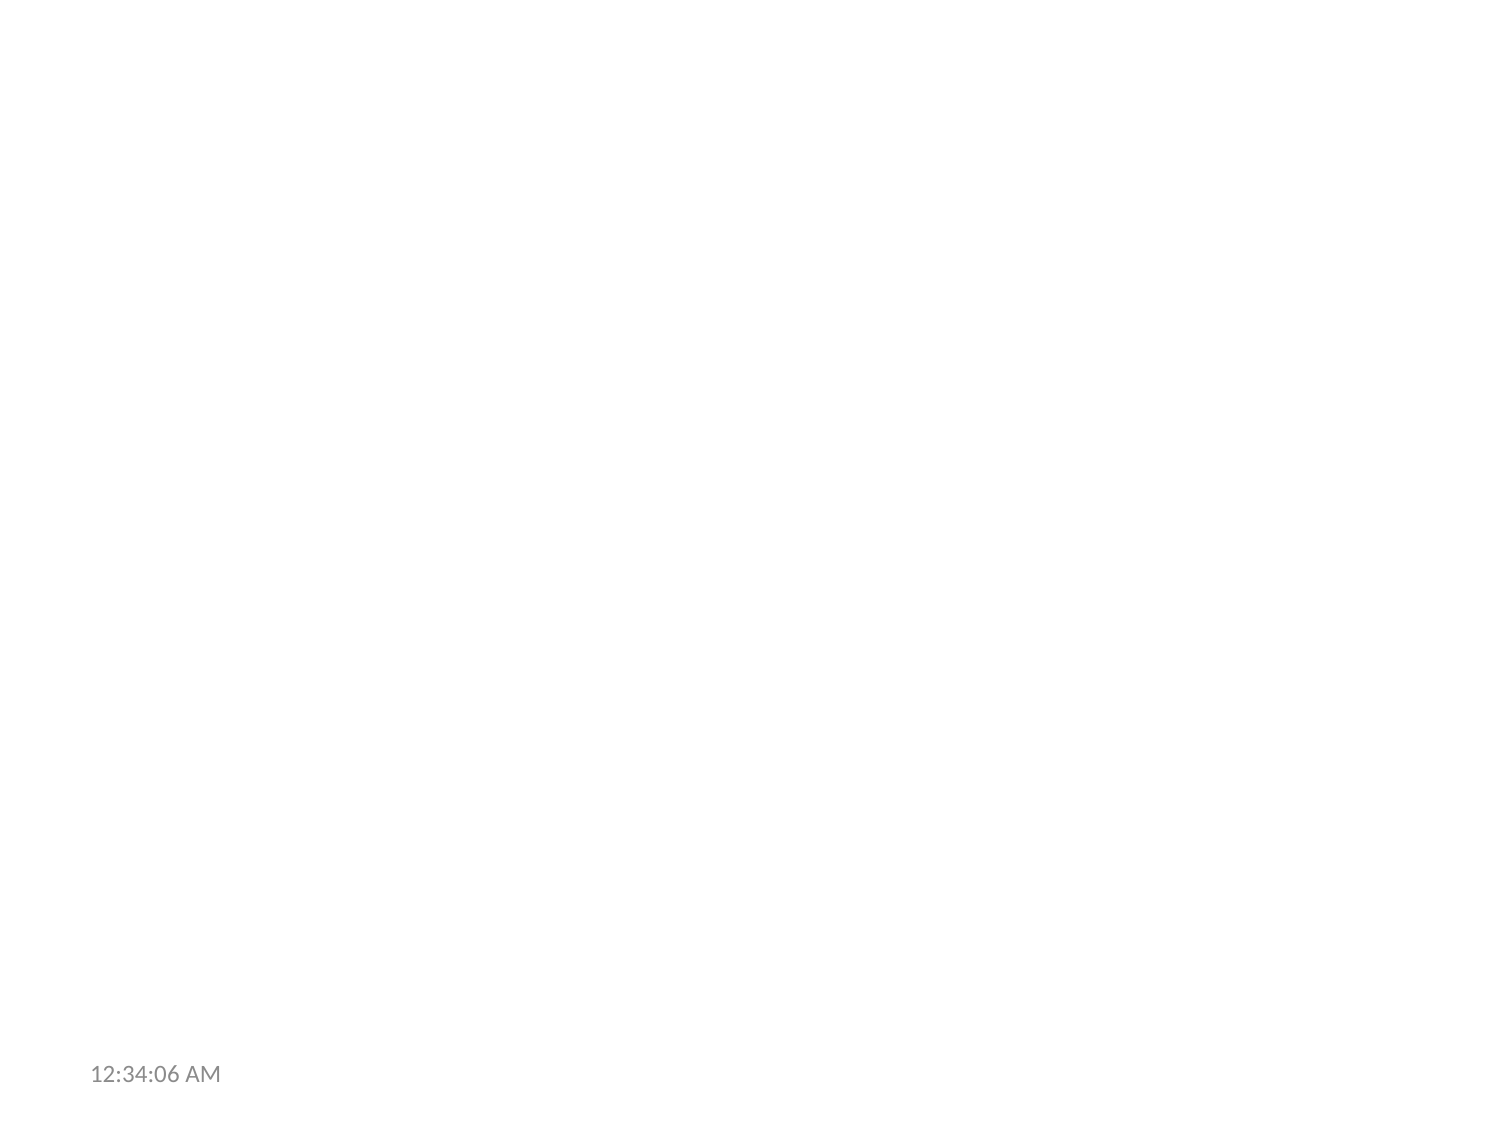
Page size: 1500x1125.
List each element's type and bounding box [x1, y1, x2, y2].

slide_number [75, 1042, 425, 1103]
